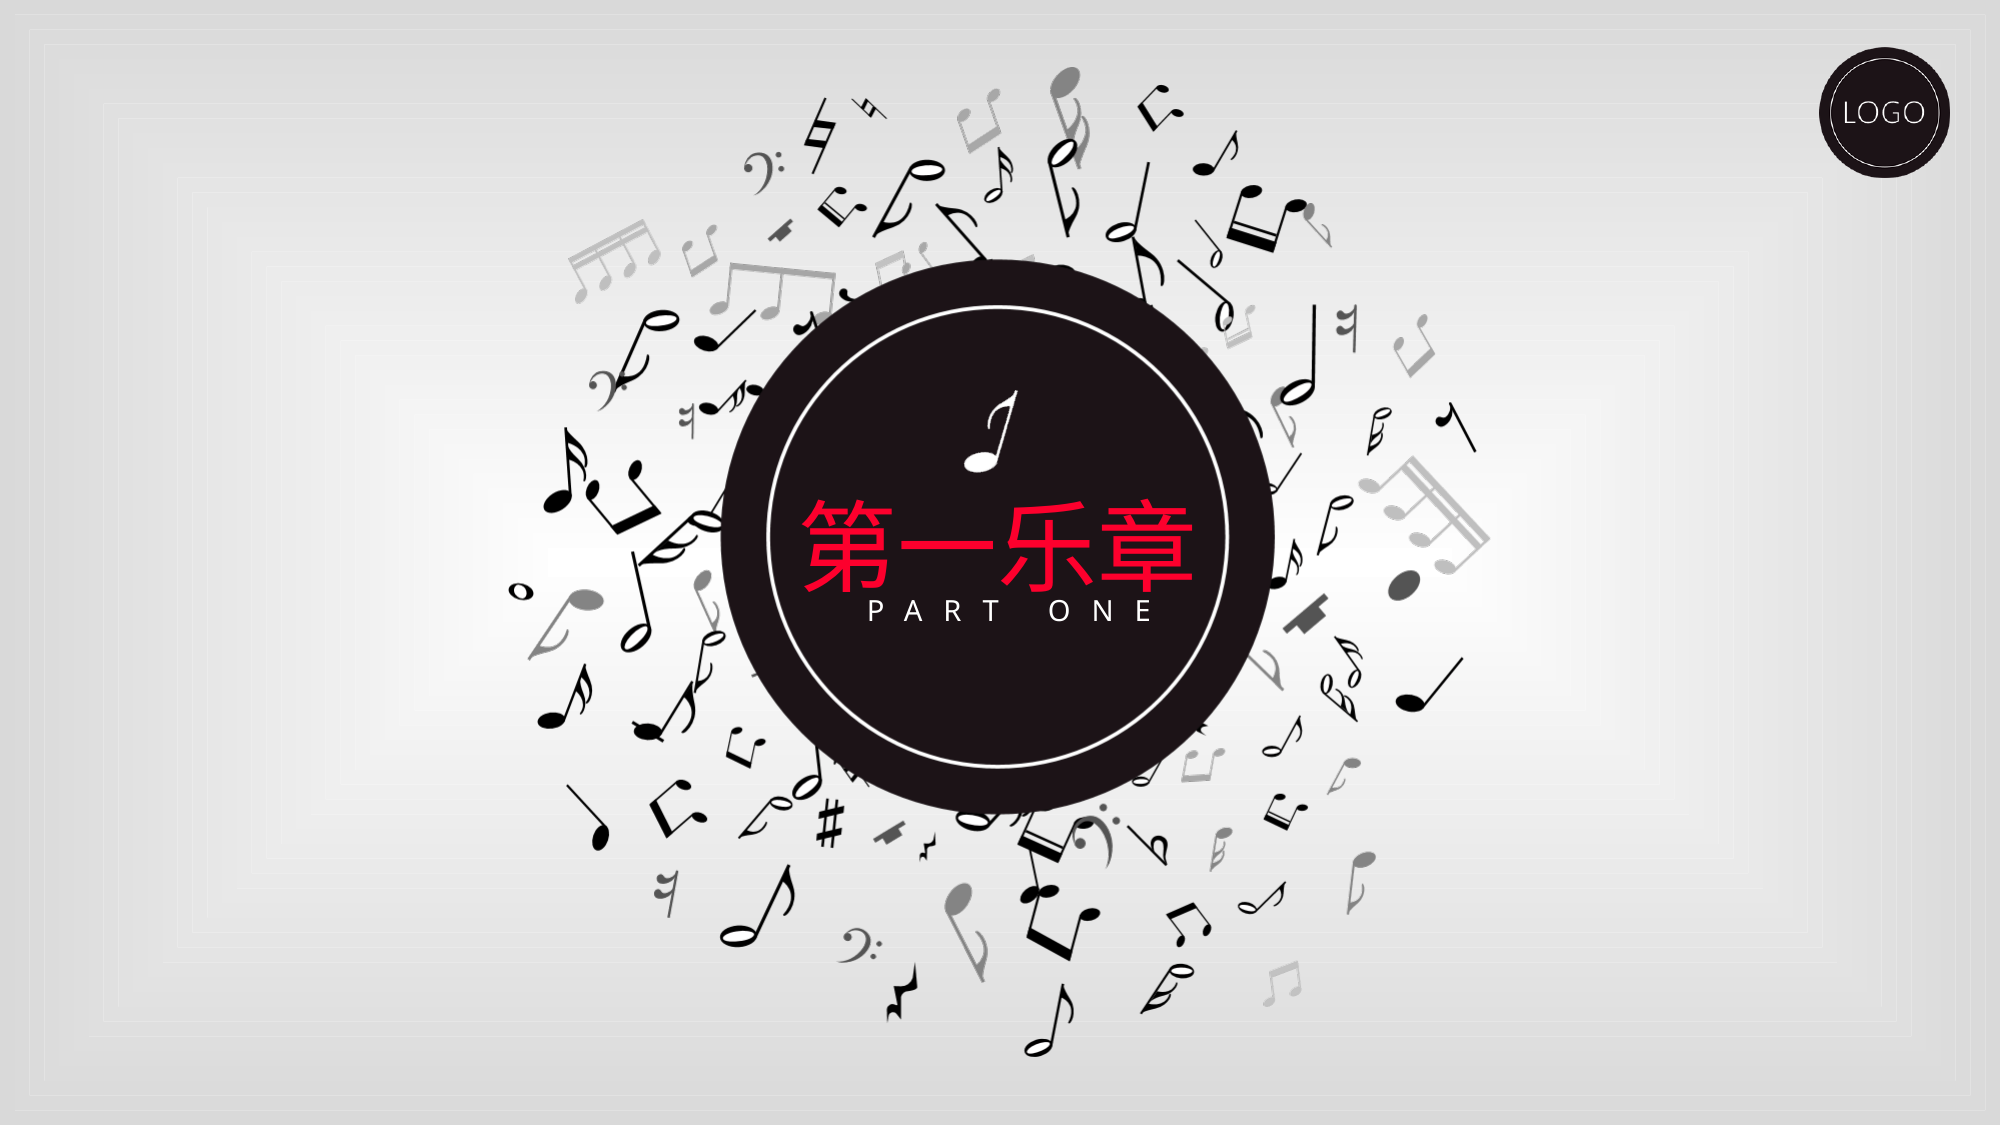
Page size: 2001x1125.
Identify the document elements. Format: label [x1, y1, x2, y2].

picture [1819, 46, 1950, 178]
text_box [831, 386, 1178, 636]
picture [508, 67, 1491, 1058]
